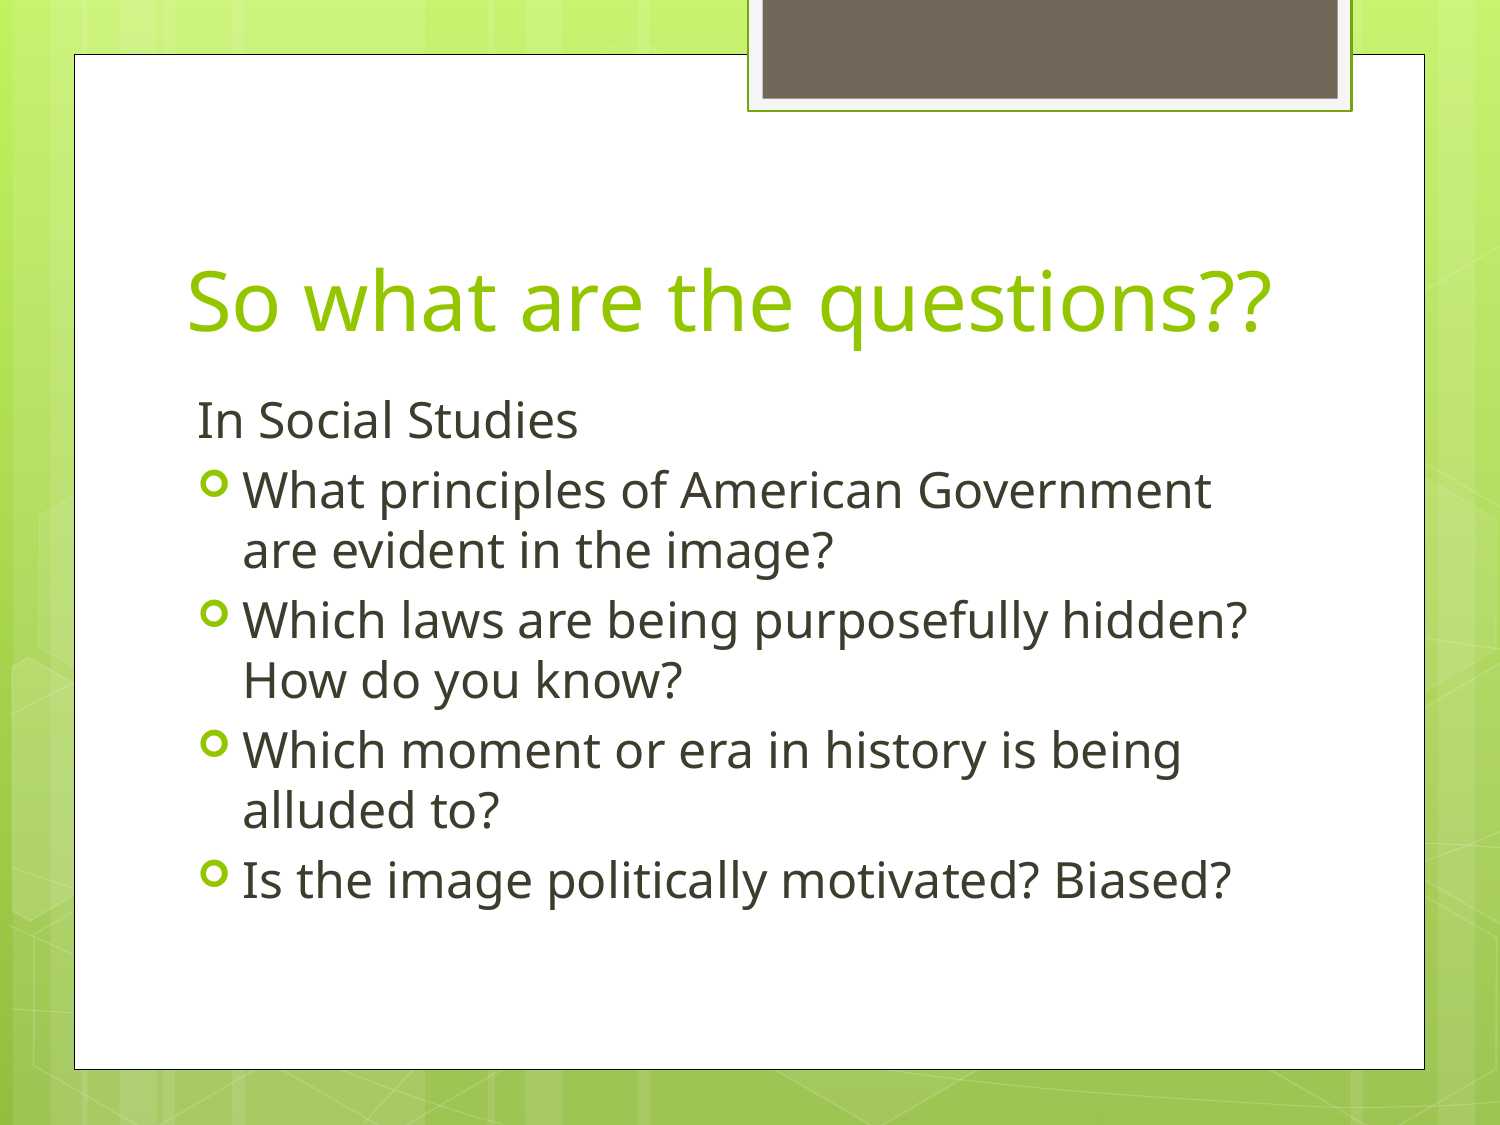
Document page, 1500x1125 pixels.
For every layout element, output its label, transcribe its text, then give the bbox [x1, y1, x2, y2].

list In Social Studies What principles of American Government are evident in the image? Which laws are being purposefully hidden? How do you know? Which moment or era in history is being alluded to? Is the image politically motivated? Biased? [171, 381, 1283, 957]
title So what are the questions?? [171, 168, 1324, 357]
